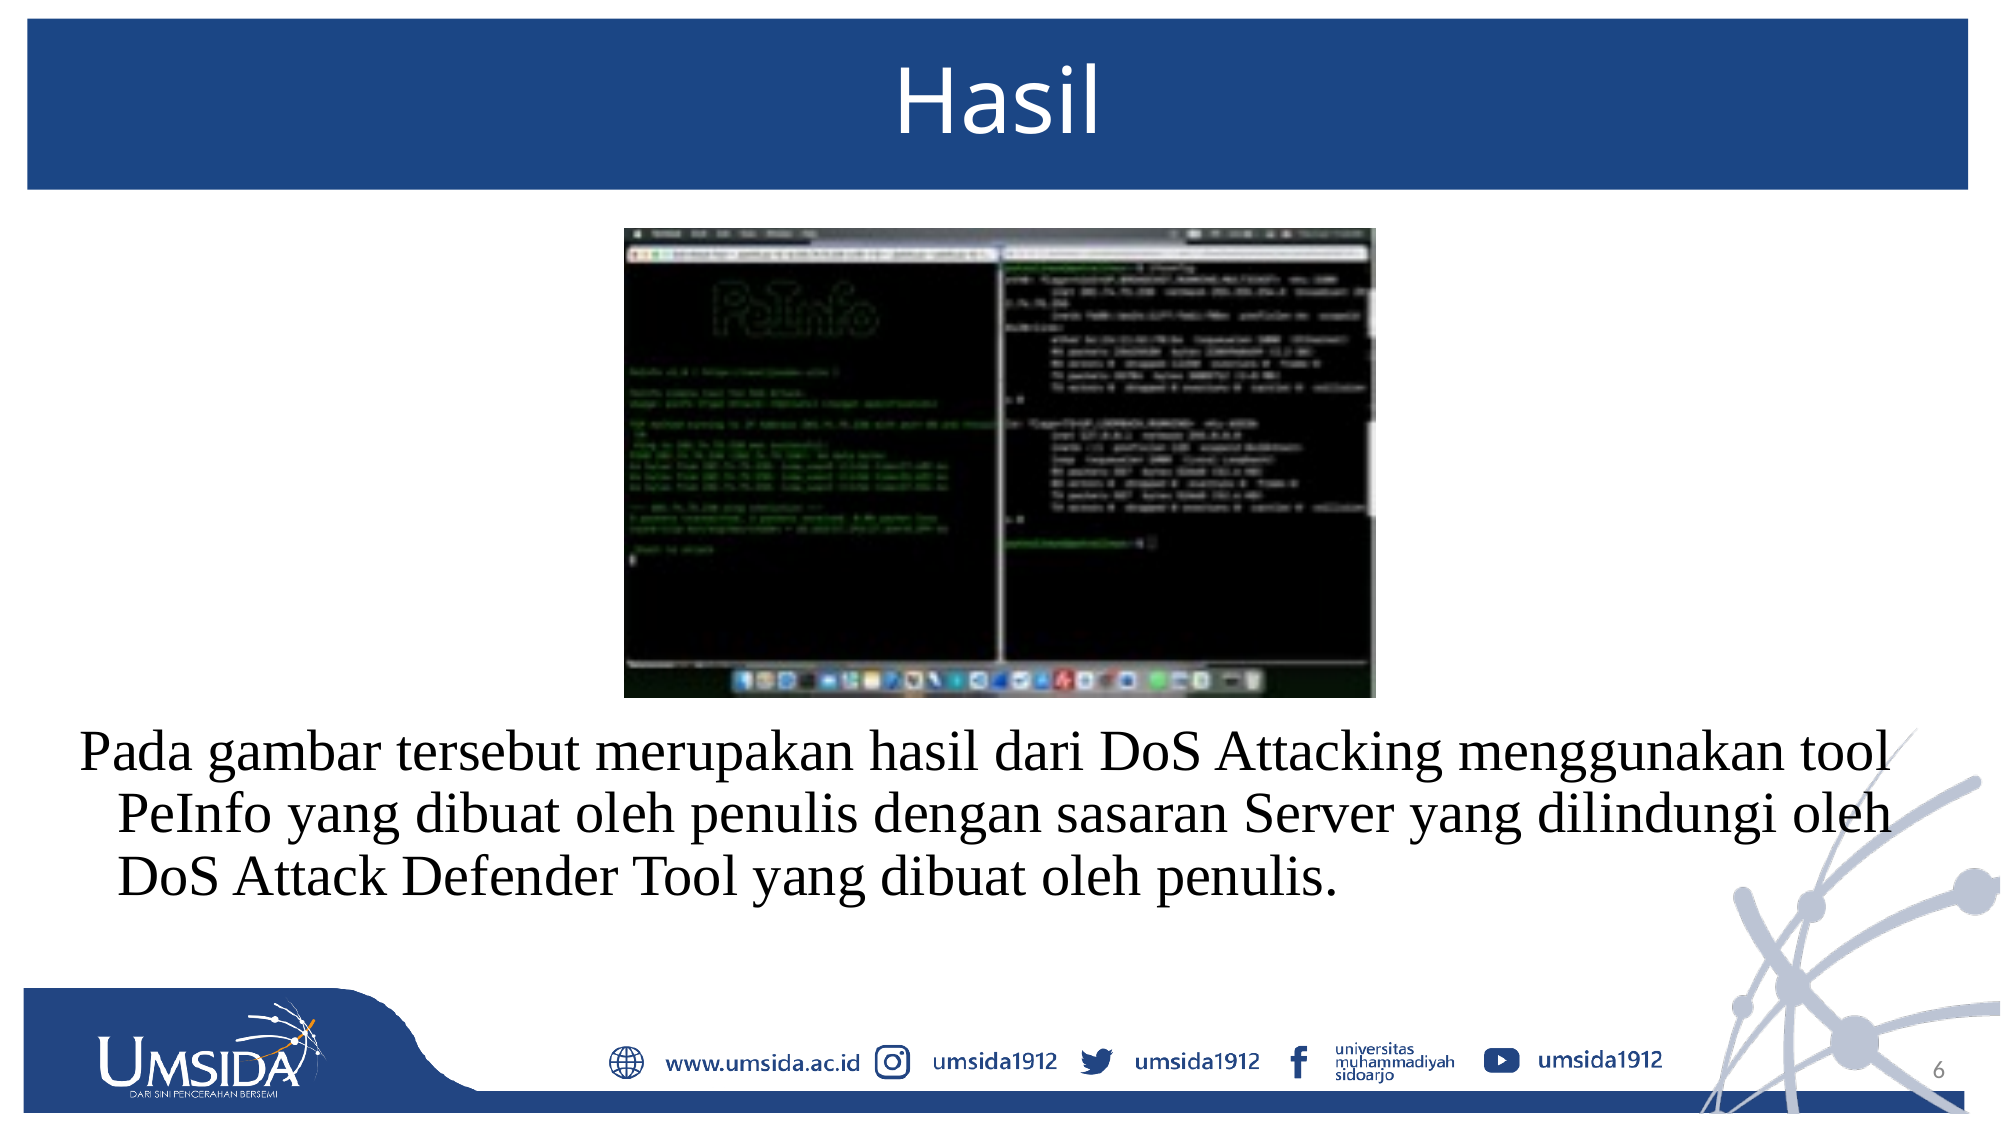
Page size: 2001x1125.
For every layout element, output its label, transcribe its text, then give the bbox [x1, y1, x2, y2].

title Hasil [27, 18, 1969, 190]
picture [23, 51, 2001, 1114]
list Pada gambar tersebut merupakan hasil dari DoS Attacking menggunakan tool PeInfo yang dibuat oleh penulis dengan sasaran Server yang dilindungi oleh DoS Attack Defender Tool yang dibuat oleh penulis. [27, 203, 1969, 1039]
picture [624, 228, 1376, 699]
